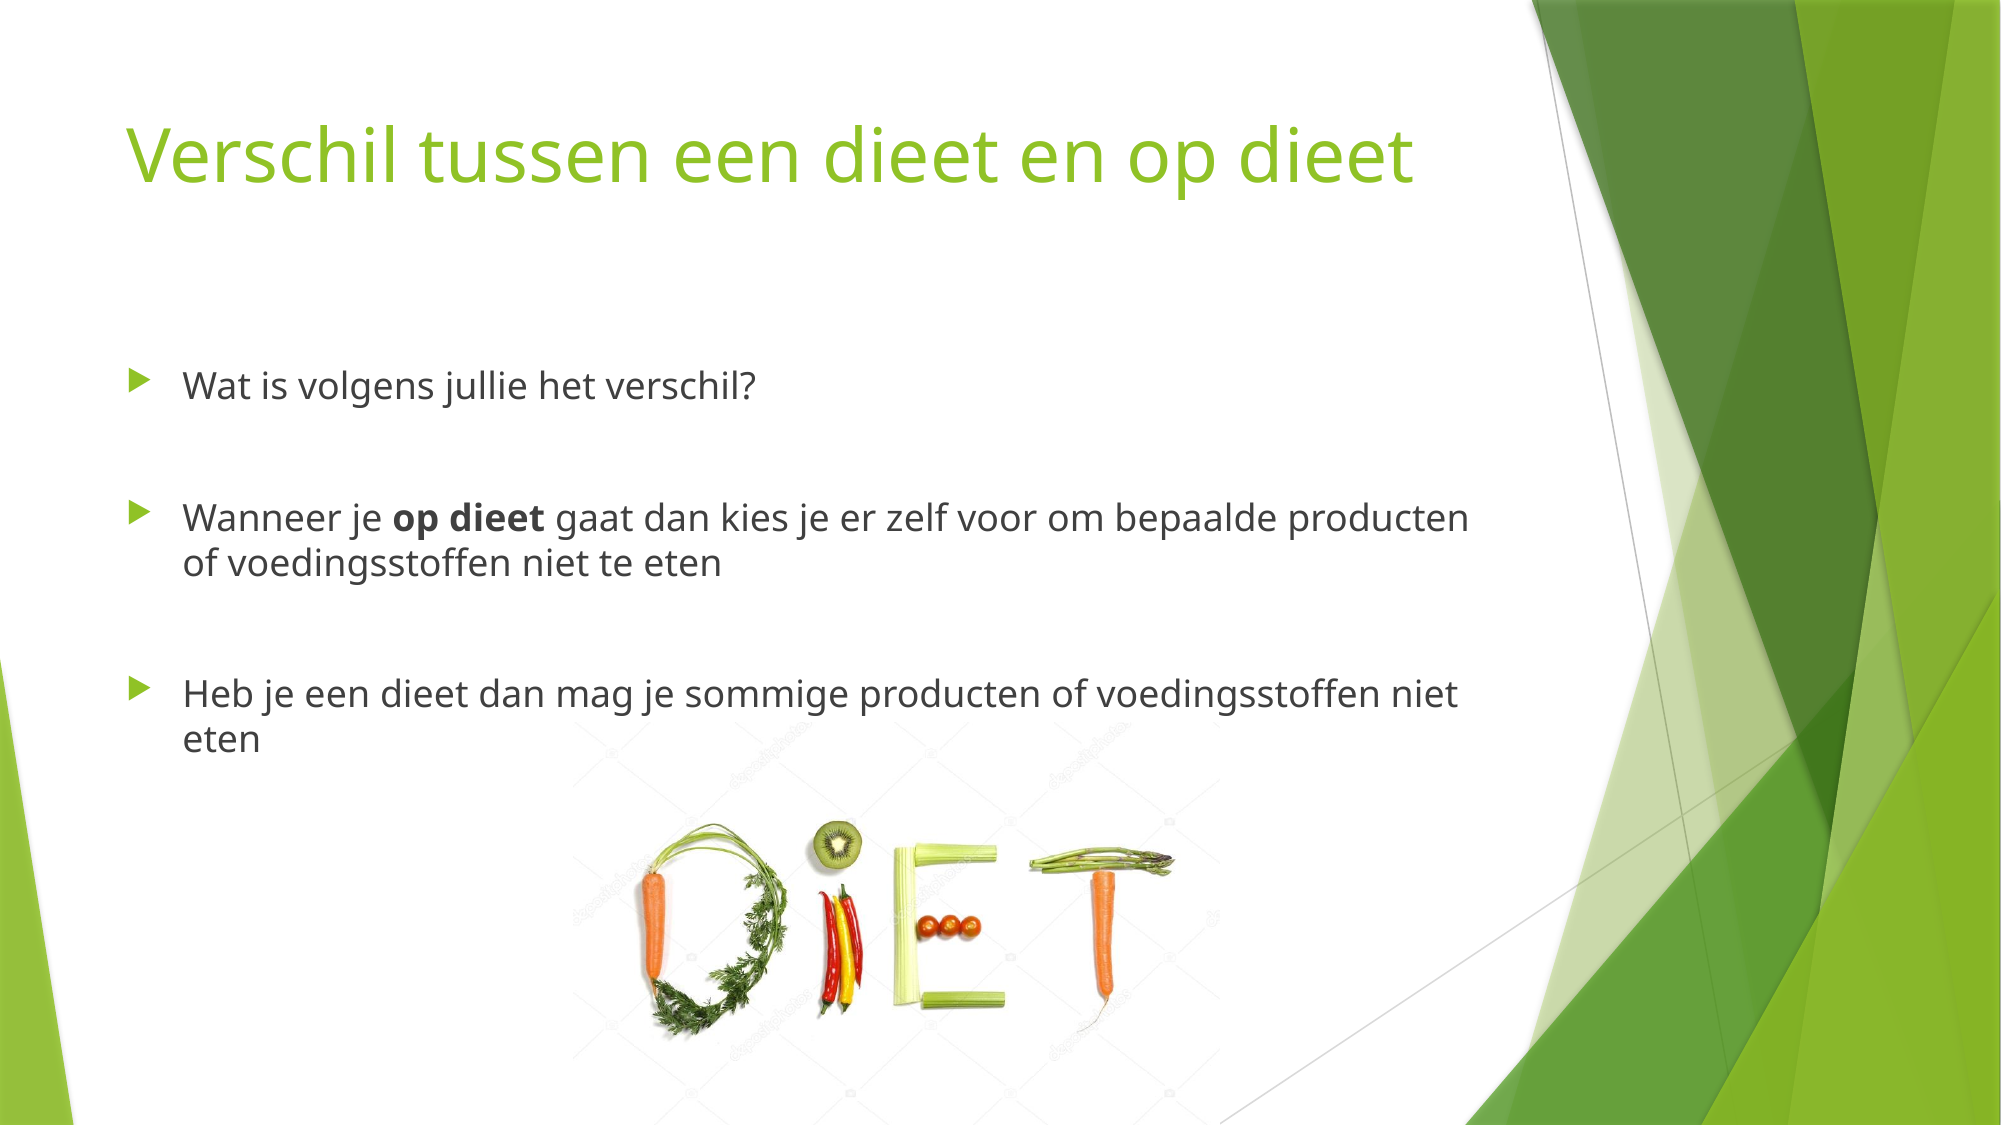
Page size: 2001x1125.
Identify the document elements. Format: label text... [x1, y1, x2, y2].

title Verschil tussen een dieet en op dieet [111, 99, 1522, 317]
list Wat is volgens jullie het verschil? Wanneer je op dieet gaat dan kies je er zelf voor om bepaalde producten of voedingsstoffen niet te eten Heb je een dieet dan mag je sommige producten of voedingsstoffen niet eten [111, 354, 1522, 992]
picture [573, 721, 1220, 1125]
